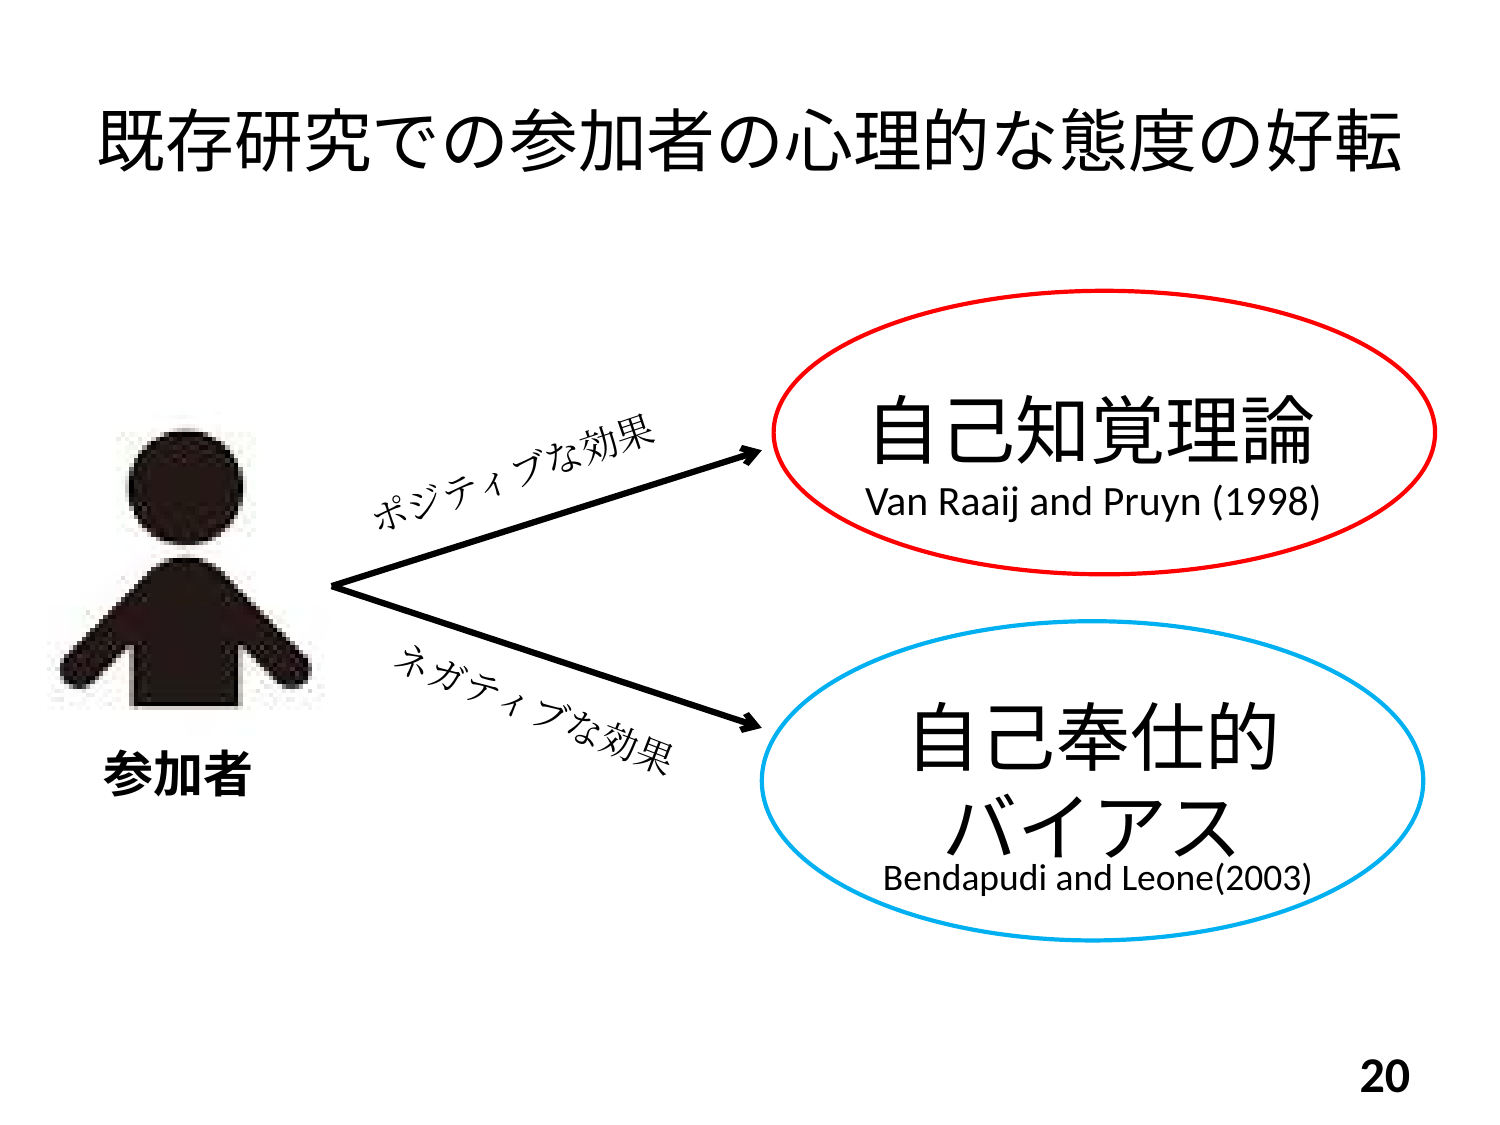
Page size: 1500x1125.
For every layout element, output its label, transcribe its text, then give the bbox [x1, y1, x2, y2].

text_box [331, 449, 763, 585]
text_box 自己奉仕的バイアス [759, 619, 1426, 901]
text_box 自己知覚理論 Van Raaij and Pruyn (1998) [850, 376, 1359, 531]
text_box ネガティブな効果 [531, 736, 711, 798]
text_box ポジティブな効果 [513, 396, 682, 448]
picture [26, 411, 331, 738]
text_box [331, 585, 763, 729]
slide_number 20 [1074, 1042, 1425, 1103]
text_box Bendapudi and Leone(2003) [868, 845, 1388, 951]
text_box 参加者 [56, 745, 301, 816]
text_box [771, 288, 1438, 526]
text_box [861, 531, 1348, 577]
title 既存研究での参加者の心理的な態度の好転 [75, 45, 1425, 233]
